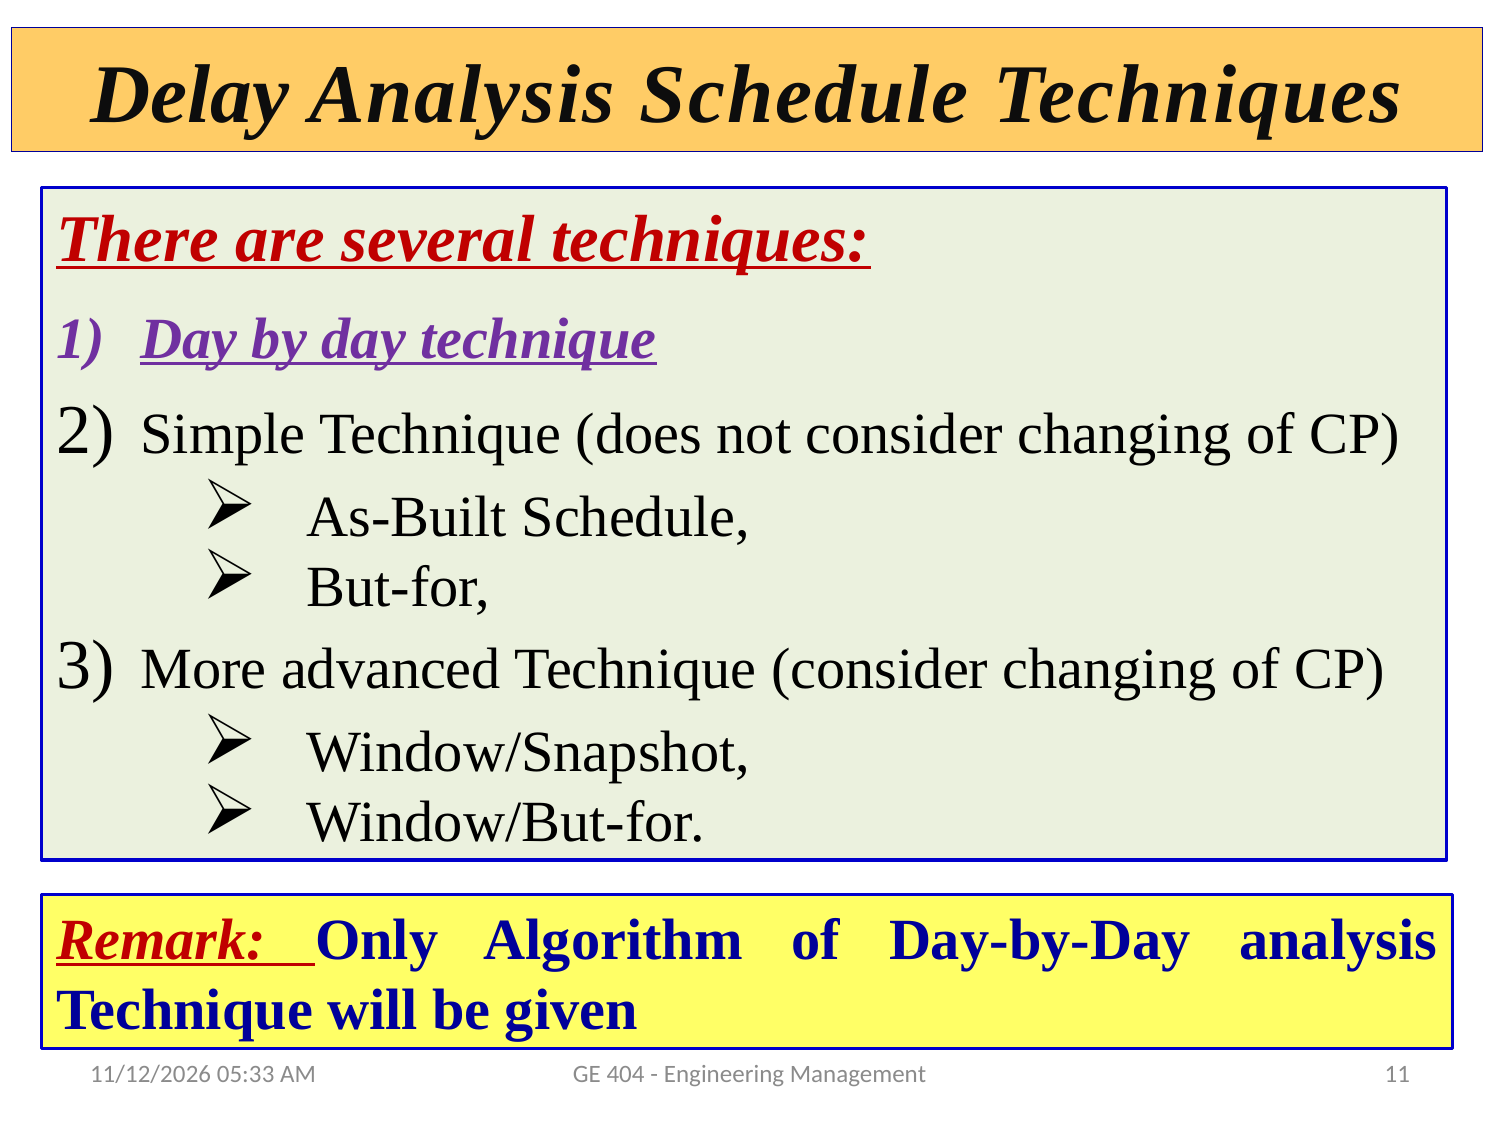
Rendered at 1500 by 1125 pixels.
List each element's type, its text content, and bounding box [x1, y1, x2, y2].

text_box There are several techniques: Day by day technique Simple Technique (does not consider changing of CP) As-Built Schedule, But-for, More advanced Technique (consider changing of CP) Window/Snapshot, Window/But-for. [41, 187, 1447, 860]
text_box Remark: Only Algorithm of Day-by-Day analysis Technique will be given [41, 894, 1453, 1049]
footer GE 404 - Engineering Management [512, 1042, 988, 1103]
title Delay Analysis Schedule Techniques [11, 27, 1483, 152]
slide_number 11 [1074, 1042, 1425, 1103]
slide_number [75, 1042, 425, 1103]
